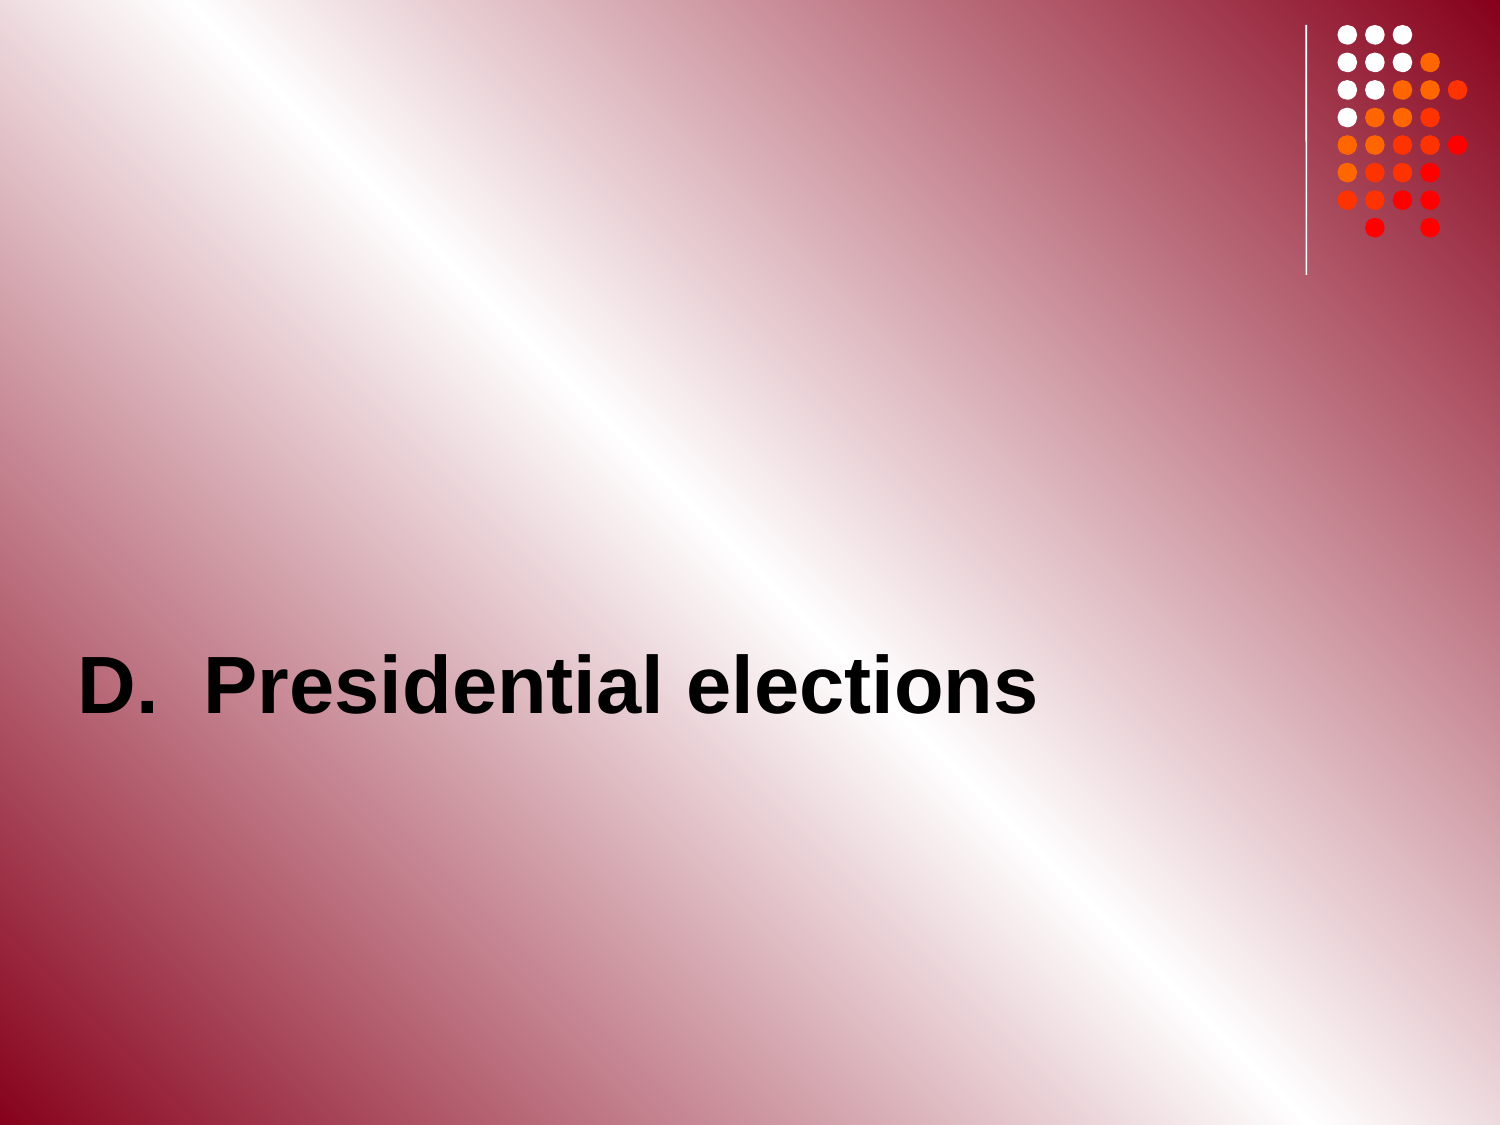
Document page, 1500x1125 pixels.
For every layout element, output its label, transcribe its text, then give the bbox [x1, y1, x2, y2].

title D. Presidential elections [62, 525, 1300, 738]
